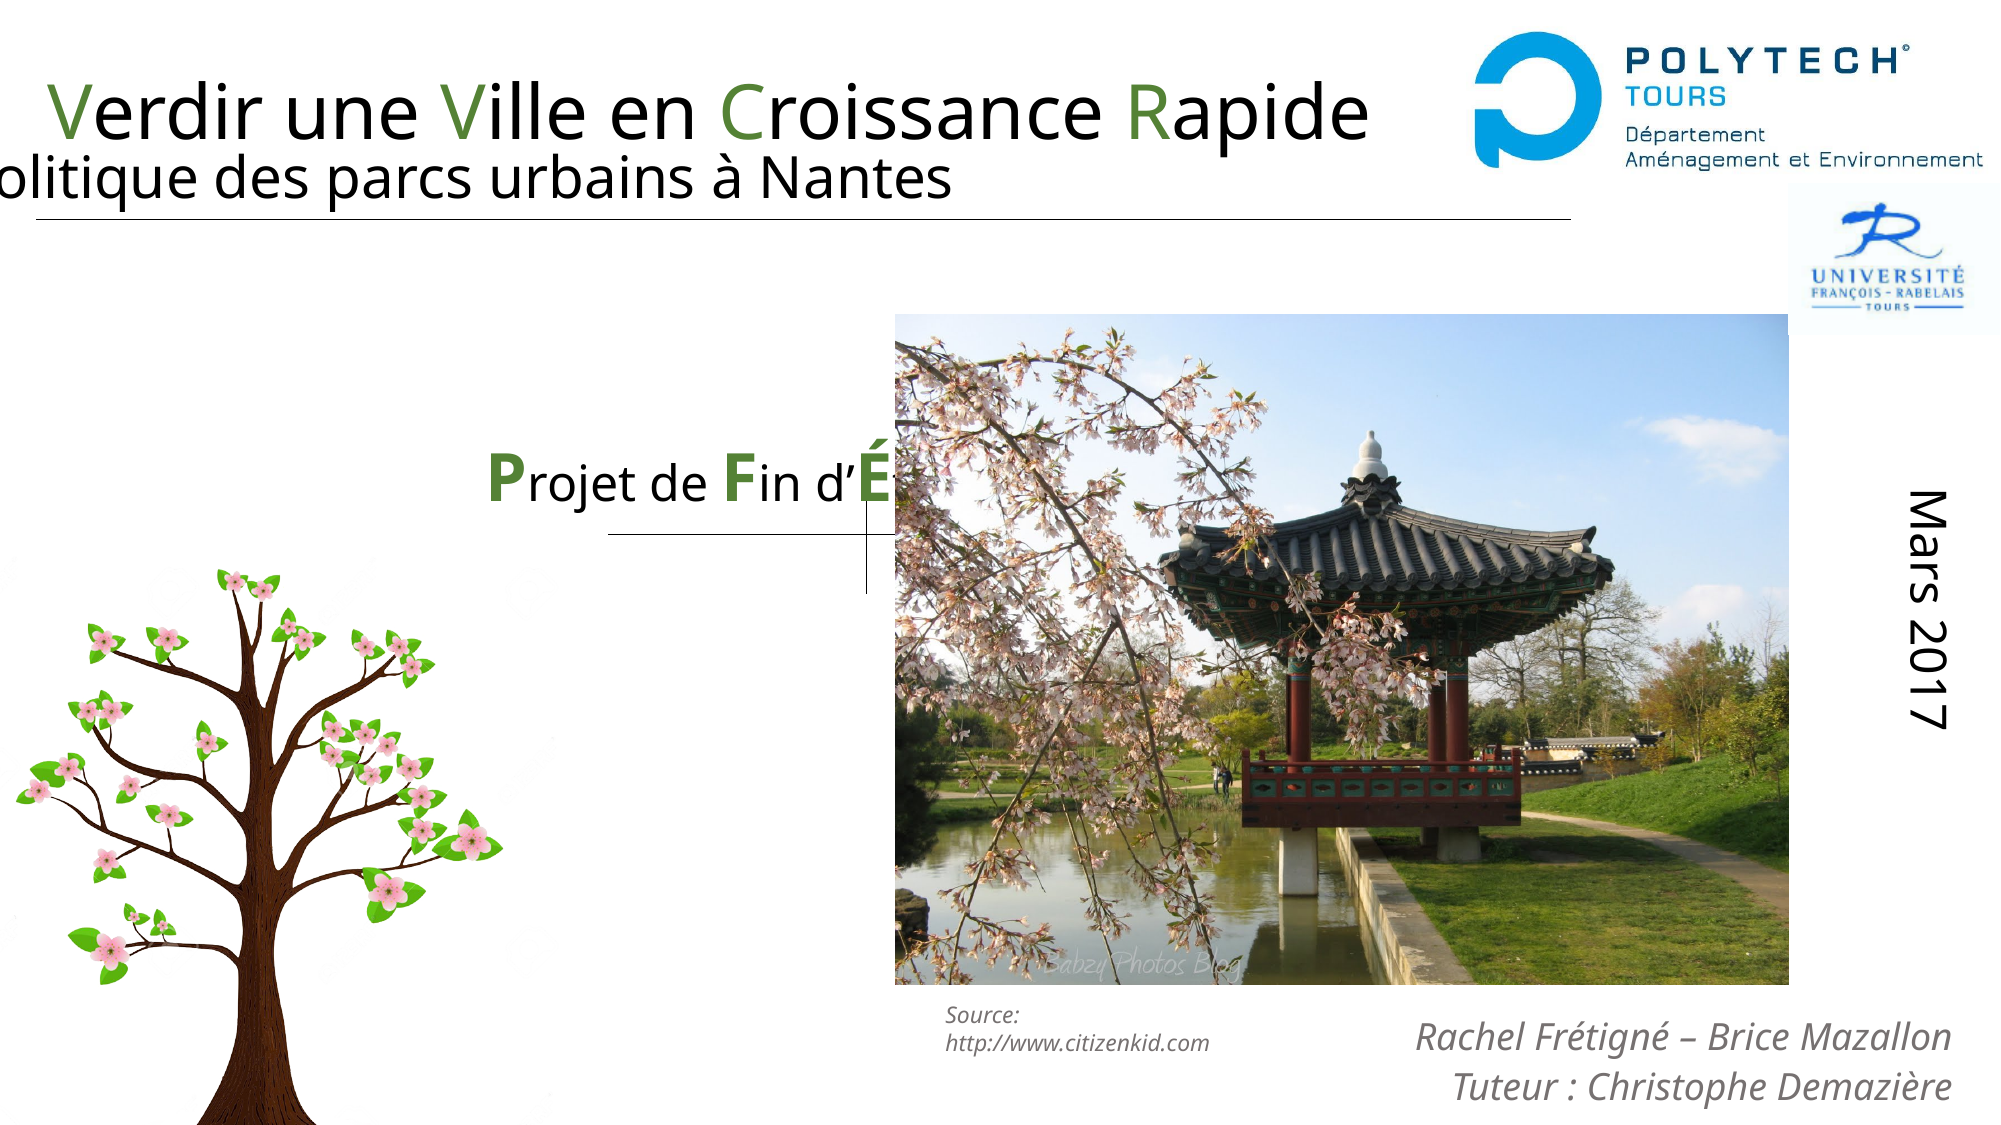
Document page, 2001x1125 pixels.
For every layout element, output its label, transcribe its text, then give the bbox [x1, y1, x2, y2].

title Verdir une Ville en Croissance Rapide [0, 15, 1478, 164]
text_box Mars 2017 [1893, 399, 1968, 821]
text_box La politique des parcs urbains à Nantes [0, 133, 969, 218]
text_box Source: http://www.citizenkid.com [930, 993, 1233, 1063]
text_box Tuteur : Christophe Demazière [1302, 1066, 1968, 1116]
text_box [608, 469, 895, 595]
text_box Projet de Fin d’Études [470, 427, 895, 523]
text_box Rachel Frétigné – Brice Mazallon [1302, 1006, 1968, 1066]
picture [895, 17, 2000, 985]
picture [0, 541, 576, 1125]
